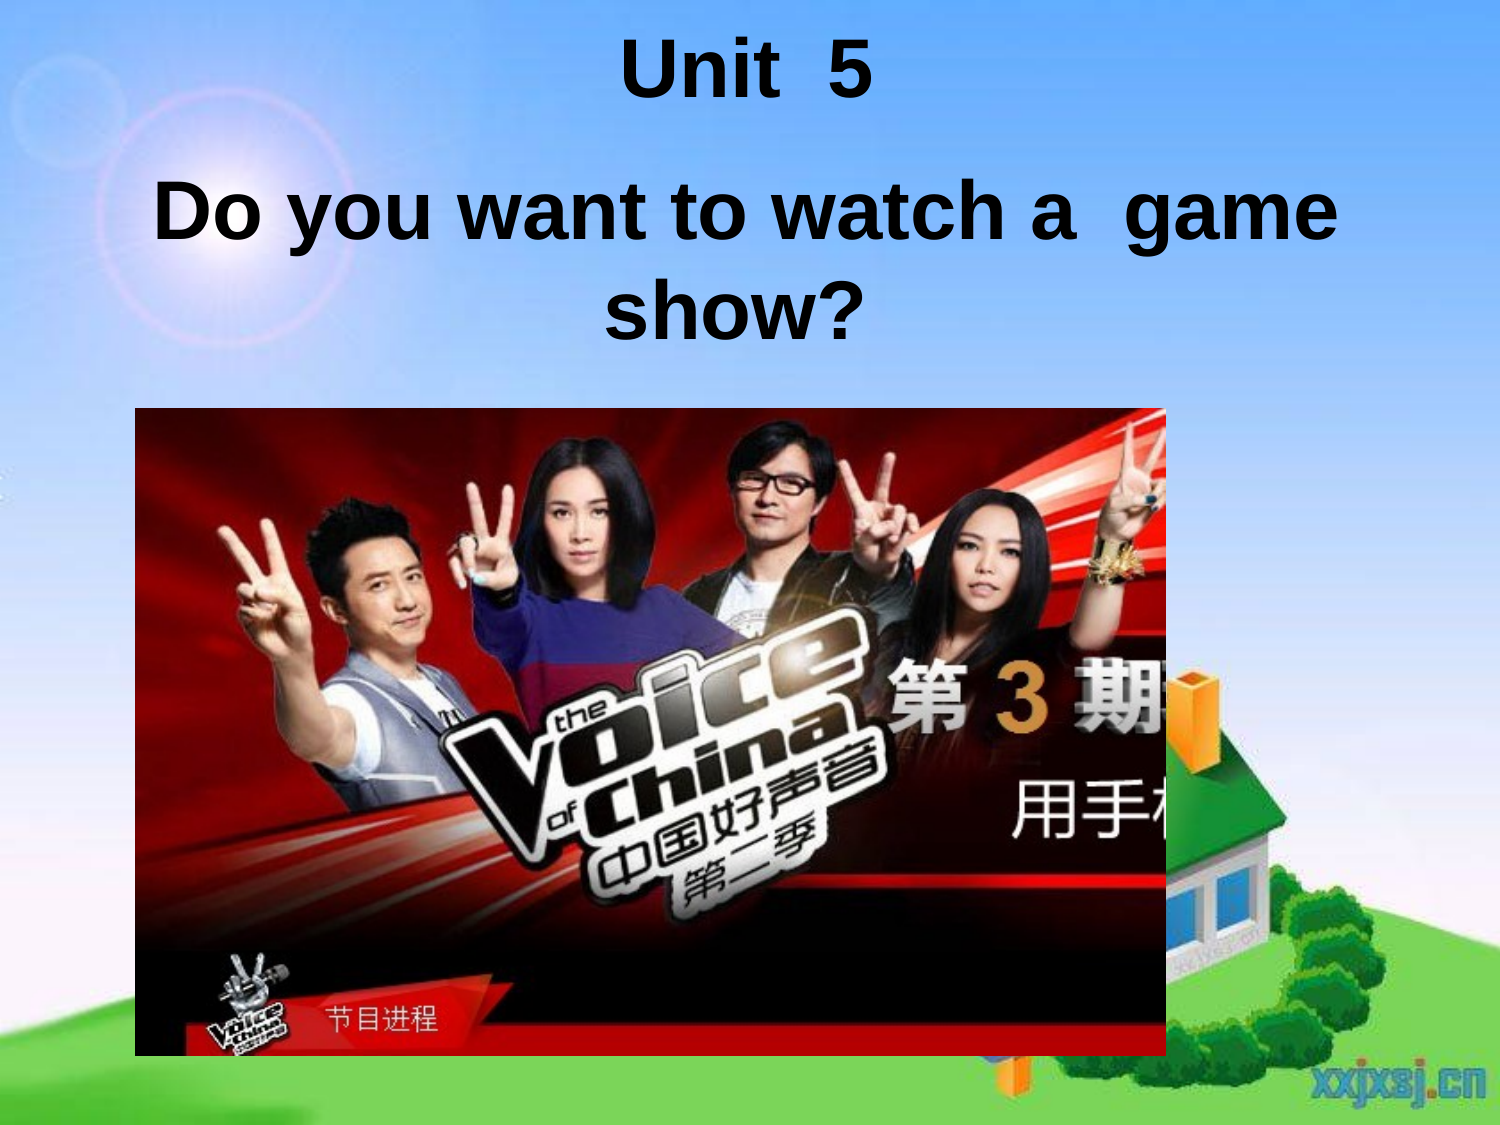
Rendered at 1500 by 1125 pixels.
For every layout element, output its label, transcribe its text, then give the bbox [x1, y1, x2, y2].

text_box Unit 5 Do you want to watch a game show? Section A 1a-1c [0, 7, 1494, 506]
picture [0, 0, 1500, 1125]
